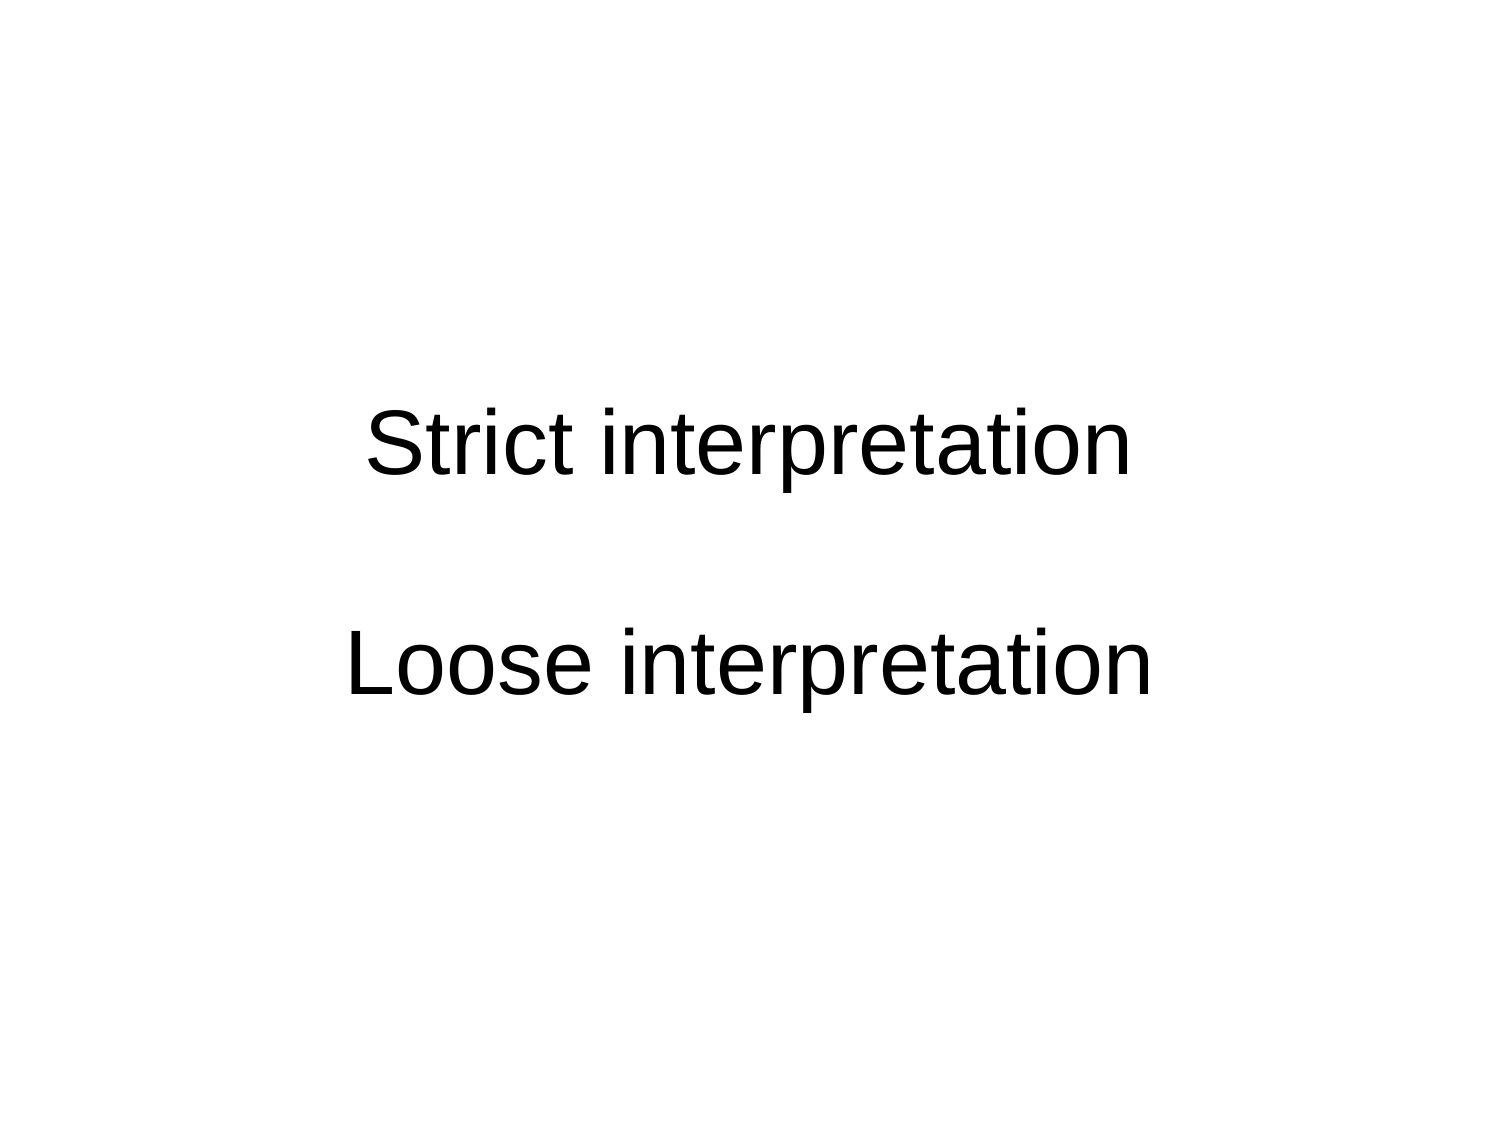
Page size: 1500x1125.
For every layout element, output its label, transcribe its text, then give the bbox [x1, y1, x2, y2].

title Strict interpretation Loose interpretation [74, 44, 1426, 1051]
